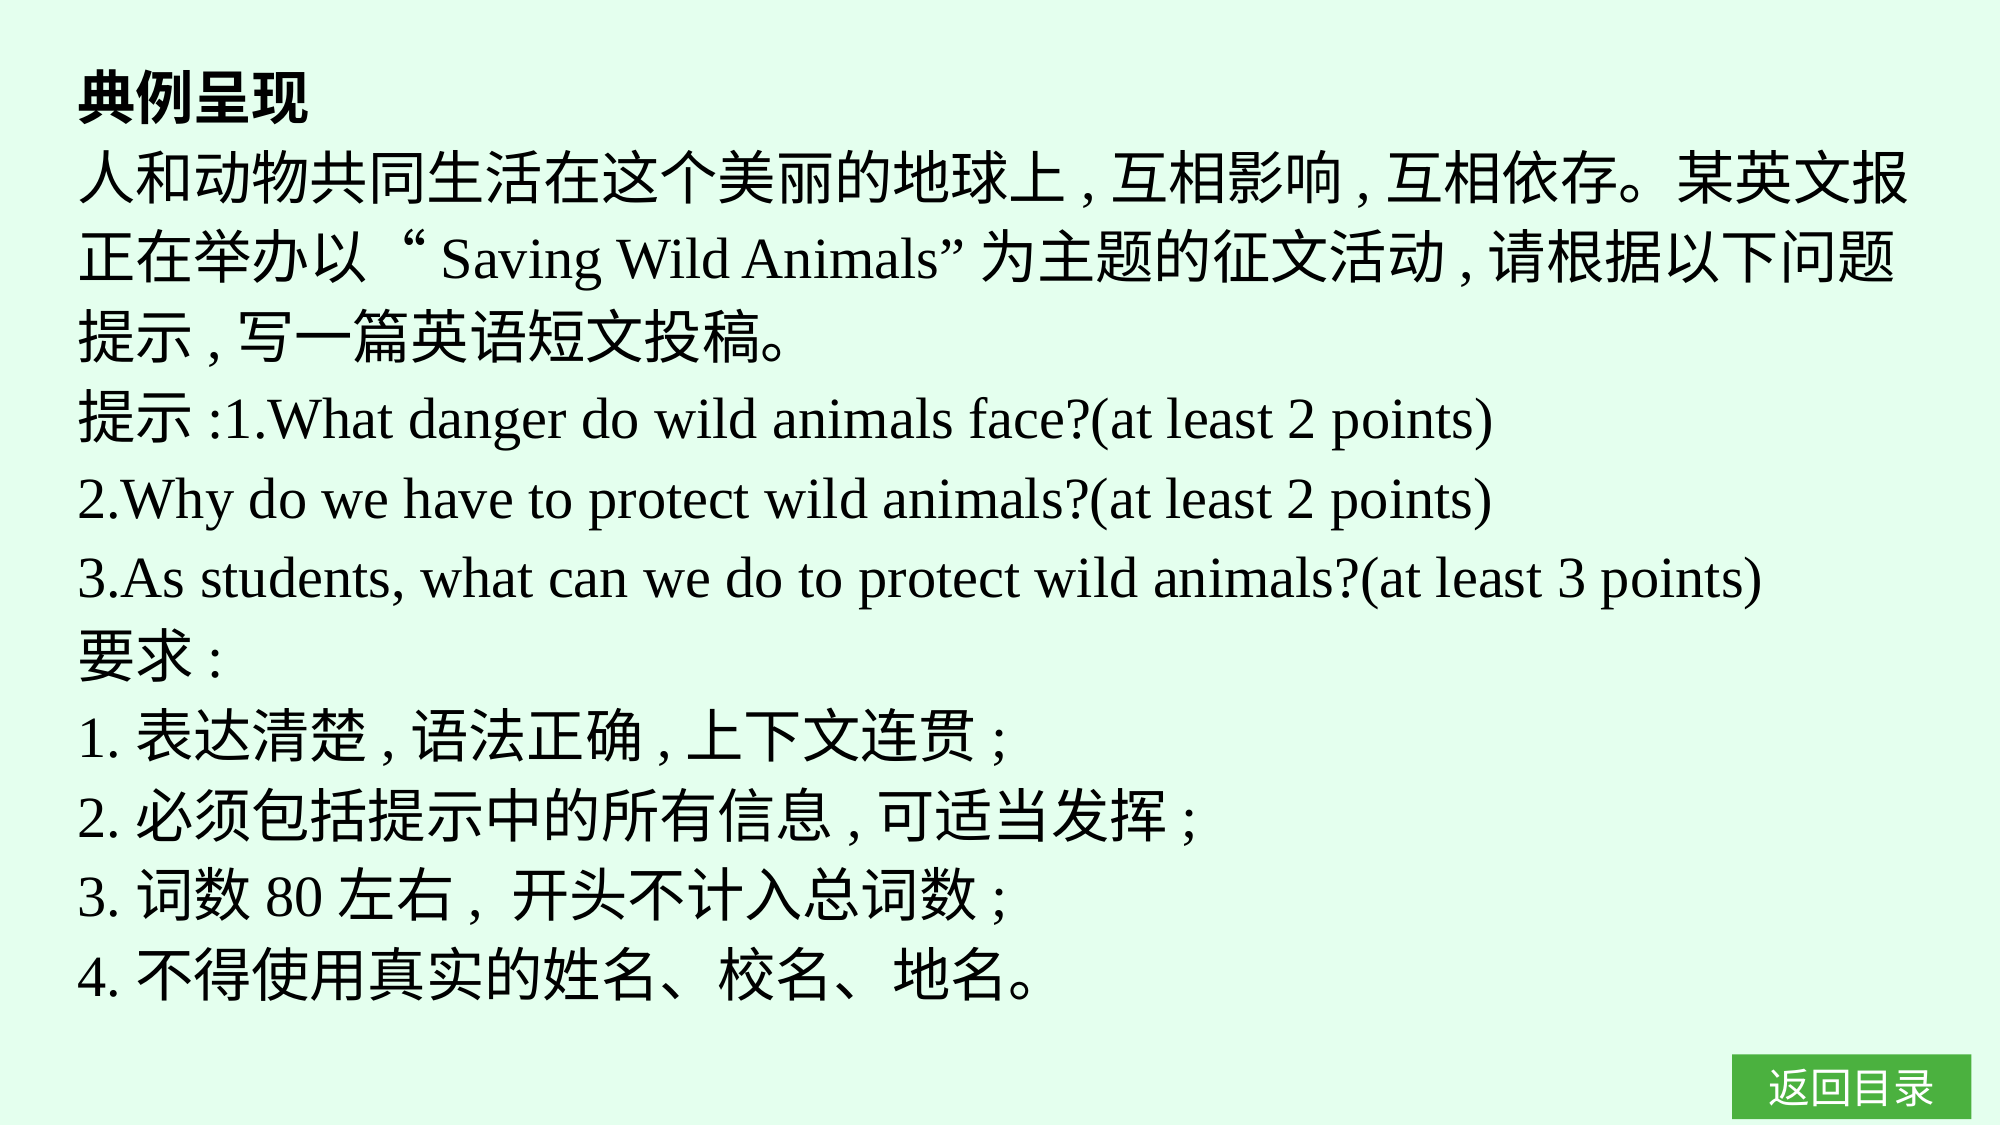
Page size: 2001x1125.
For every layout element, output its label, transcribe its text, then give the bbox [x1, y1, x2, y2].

text_box 典例呈现 人和动物共同生活在这个美丽的地球上,互相影响,互相依存。某英文报正在举办以“Saving Wild Animals”为主题的征文活动,请根据以下问题提示,写一篇英语短文投稿。 提示:1.What danger do wild animals face?(at least 2 points) 2.Why do we have to protect wild animals?(at least 2 points) 3.As students, what can we do to protect wild animals?(at least 3 points) 要求: 1.表达清楚,语法正确,上下文连贯; 2.必须包括提示中的所有信息,可适当发挥; 3.词数80左右, 开头不计入总词数; 4.不得使用真实的姓名、校名、地名。 [62, 43, 1938, 1016]
